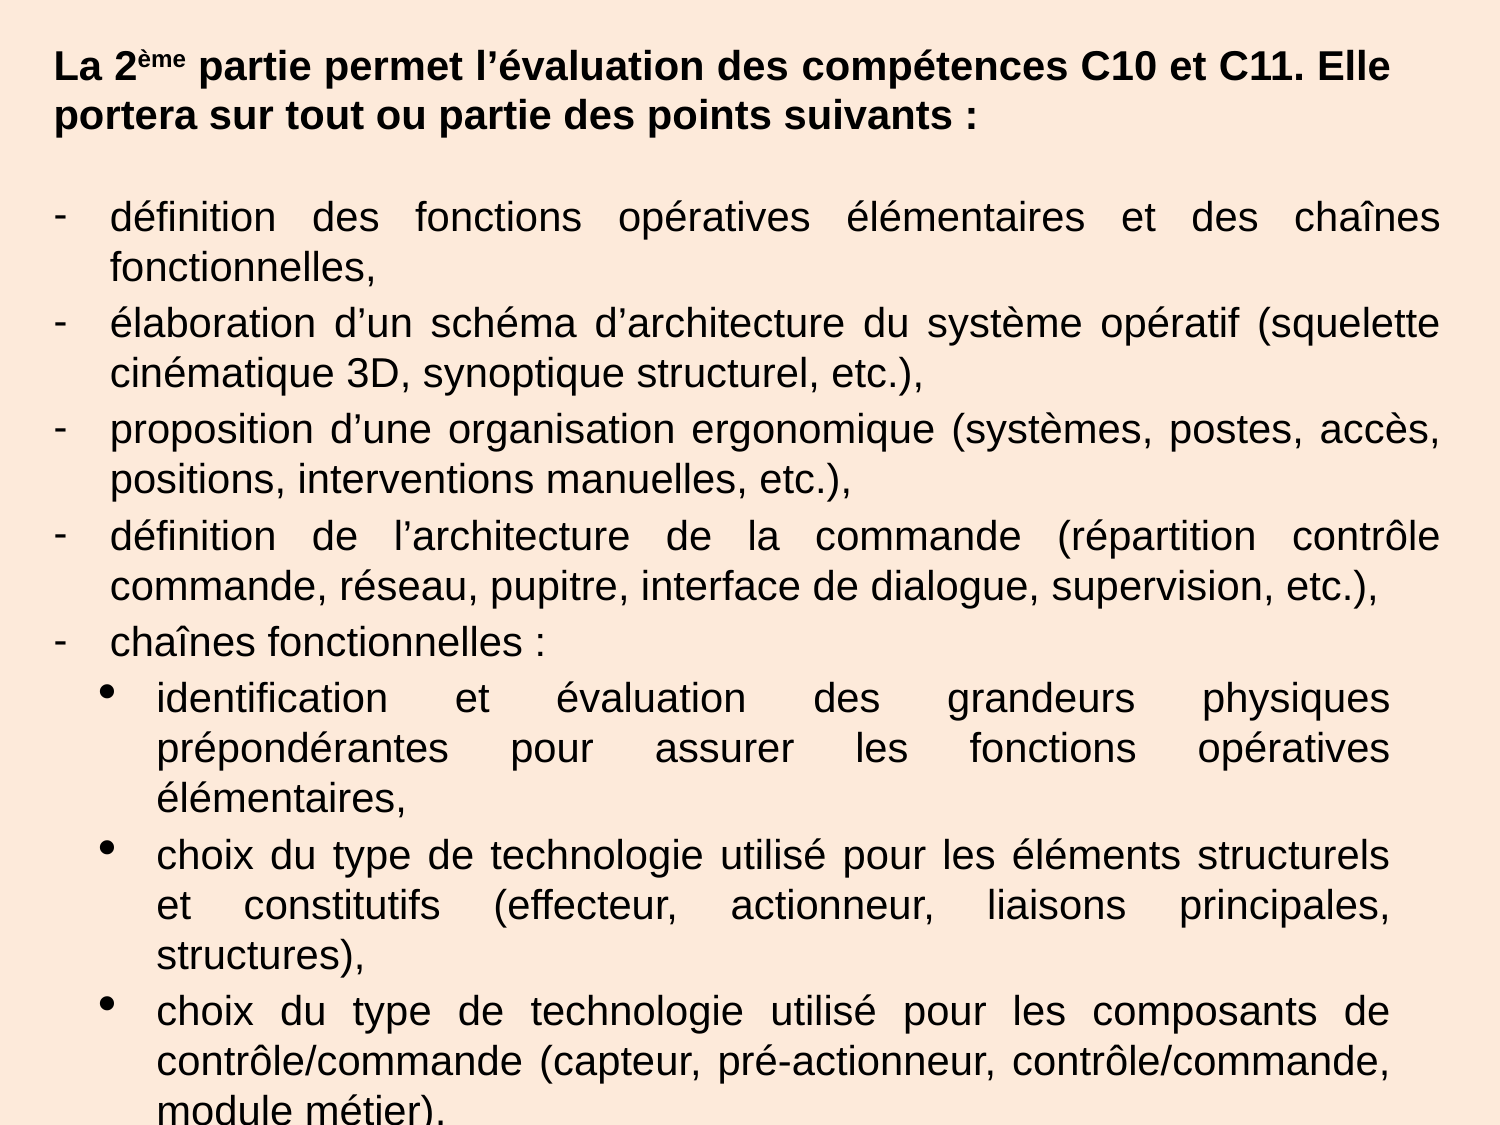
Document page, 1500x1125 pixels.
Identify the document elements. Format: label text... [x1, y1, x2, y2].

text_box La 2ème partie permet l’évaluation des compétences C10 et C11. Elle portera sur tout ou partie des points suivants : définition des fonctions opératives élémentaires et des chaînes fonctionnelles, élaboration d’un schéma d’architecture du système opératif (squelette cinématique 3D, synoptique structurel, etc.), proposition d’une organisation ergonomique (systèmes, postes, accès, positions, interventions manuelles, etc.), définition de l’architecture de la commande (répartition contrôle commande, réseau, pupitre, interface de dialogue, supervision, etc.), chaînes fonctionnelles : identification et évaluation des grandeurs physiques prépondérantes pour assurer les fonctions opératives élémentaires, choix du type de technologie utilisé pour les éléments structurels et constitutifs (effecteur, actionneur, liaisons principales, structures), choix du type de technologie utilisé pour les composants de contrôle/commande (capteur, pré-actionneur, contrôle/commande, module métier), estimation des coûts. [38, 30, 1457, 1125]
